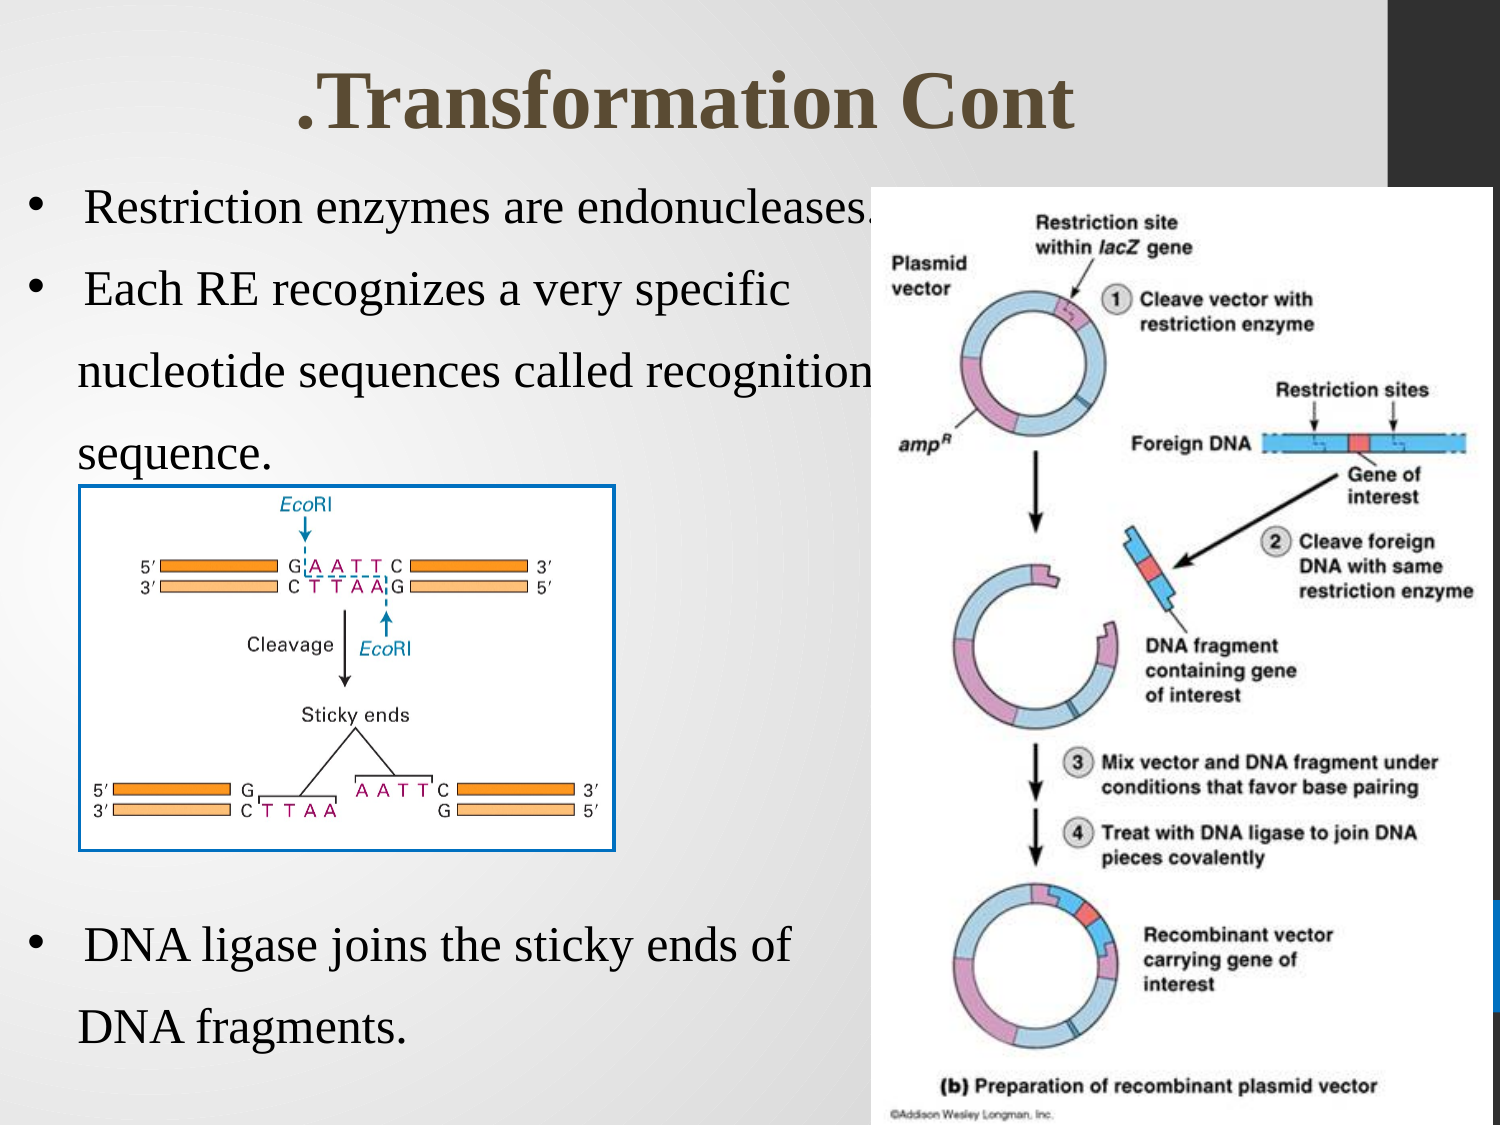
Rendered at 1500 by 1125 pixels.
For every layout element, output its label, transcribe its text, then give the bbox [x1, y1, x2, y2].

picture [80, 486, 613, 850]
text_box Transformation Cont. [280, 37, 1091, 153]
picture [870, 186, 1493, 1125]
text_box Restriction enzymes are endonucleases. Each RE recognizes a very specific nucleotide sequences called recognition sequence. DNA ligase joins the sticky ends of DNA fragments. [12, 154, 1438, 1100]
